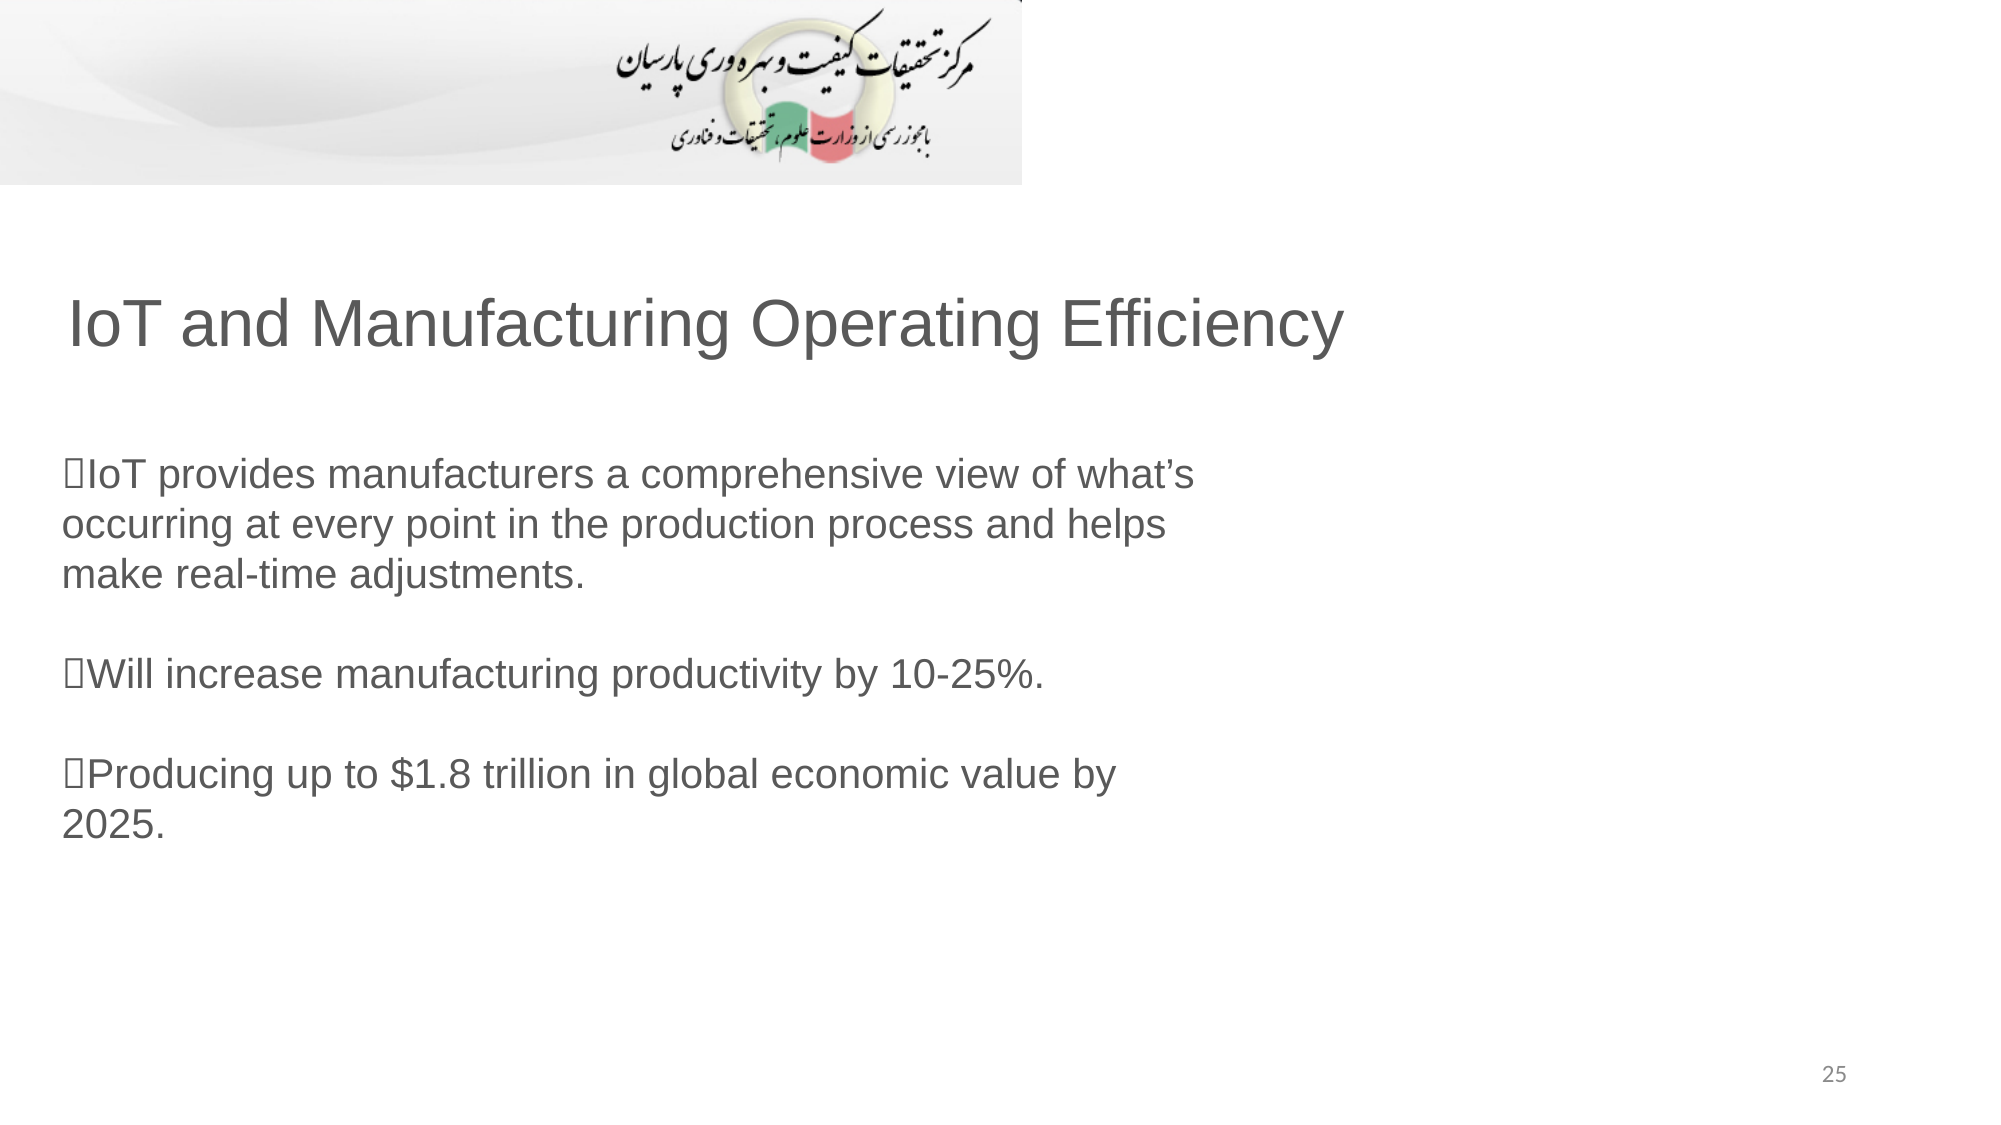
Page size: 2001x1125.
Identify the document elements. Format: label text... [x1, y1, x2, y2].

picture [0, 0, 1022, 185]
text_box IoT provides manufacturers a comprehensive view of what’s occurring at every point in the production process and helps make real-time adjustments. Will increase manufacturing productivity by 10-25%. Producing up to $1.8 trillion in global economic value by 2025. [46, 412, 1240, 854]
text_box IoT and Manufacturing Operating Efficiency [52, 272, 1362, 367]
slide_number 25 [1412, 1042, 1863, 1103]
